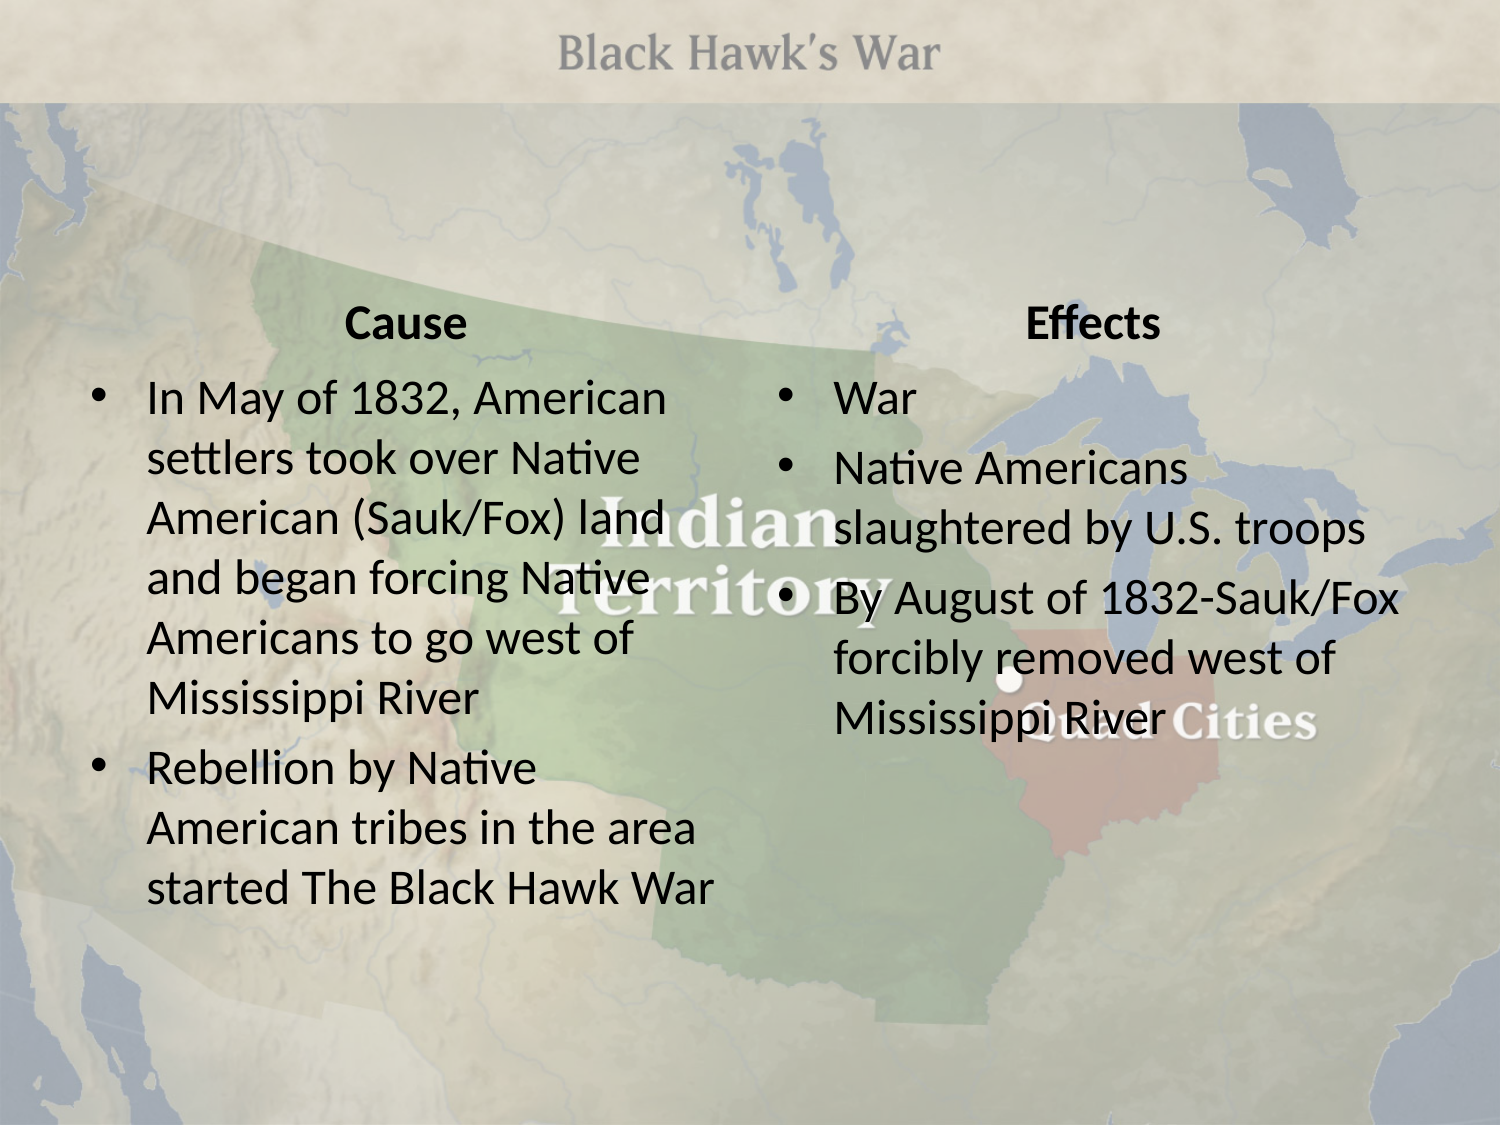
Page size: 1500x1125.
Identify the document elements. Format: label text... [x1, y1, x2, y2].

list Effects [761, 251, 1425, 356]
list In May of 1832, American settlers took over Native American (Sauk/Fox) land and began forcing Native Americans to go west of Mississippi River Rebellion by Native American tribes in the area started The Black Hawk War [75, 356, 738, 1005]
list War Native Americans slaughtered by U.S. troops By August of 1832-Sauk/Fox forcibly removed west of Mississippi River [761, 356, 1425, 1005]
list Cause [75, 251, 738, 356]
